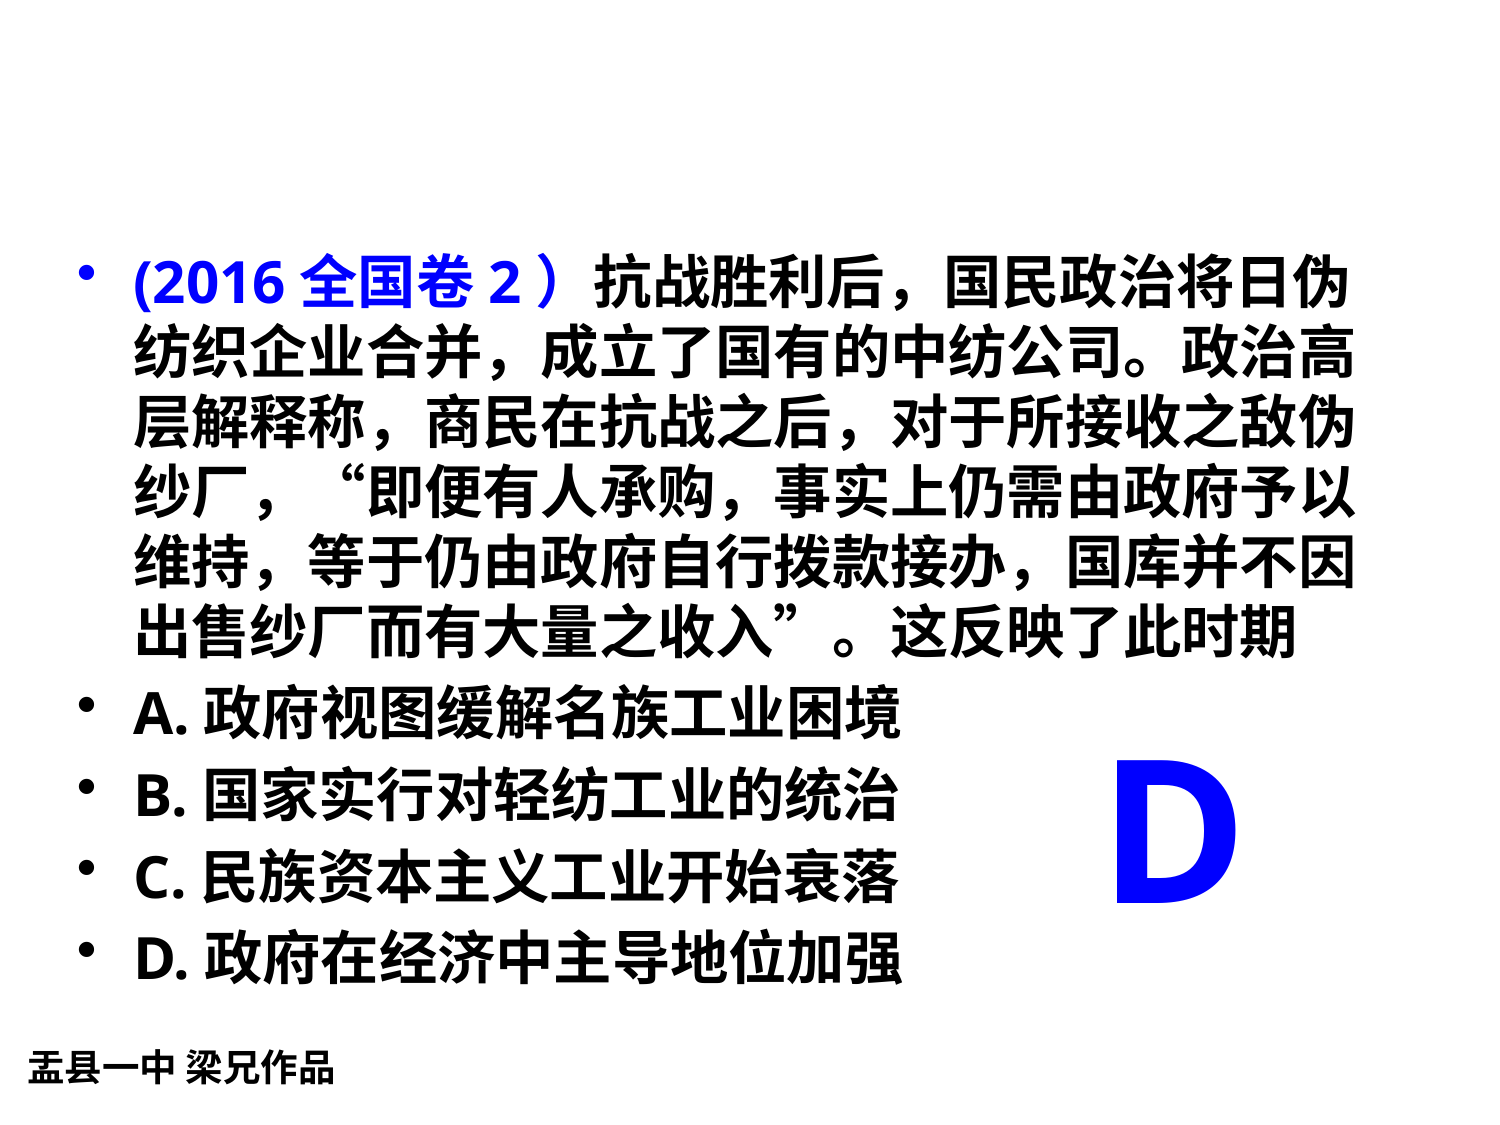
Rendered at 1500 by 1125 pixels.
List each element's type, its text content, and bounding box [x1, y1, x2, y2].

text_box D [1084, 696, 1263, 952]
slide_number 盂县一中 梁兄作品 [12, 1036, 363, 1101]
list (2016全国卷2）抗战胜利后，国民政治将日伪纺织企业合并，成立了国有的中纺公司。政治高层解释称，商民在抗战之后，对于所接收之敌伪纱厂，“即便有人承购，事实上仍需由政府予以维持，等于仍由政府自行拨款接办，国库并不因出售纱厂而有大量之收入”。这反映了此时期 A.政府视图缓解名族工业困境 B.国家实行对轻纺工业的统治 C.民族资本主义工业开始衰落 D.政府在经济中主导地位加强 [61, 237, 1413, 1022]
